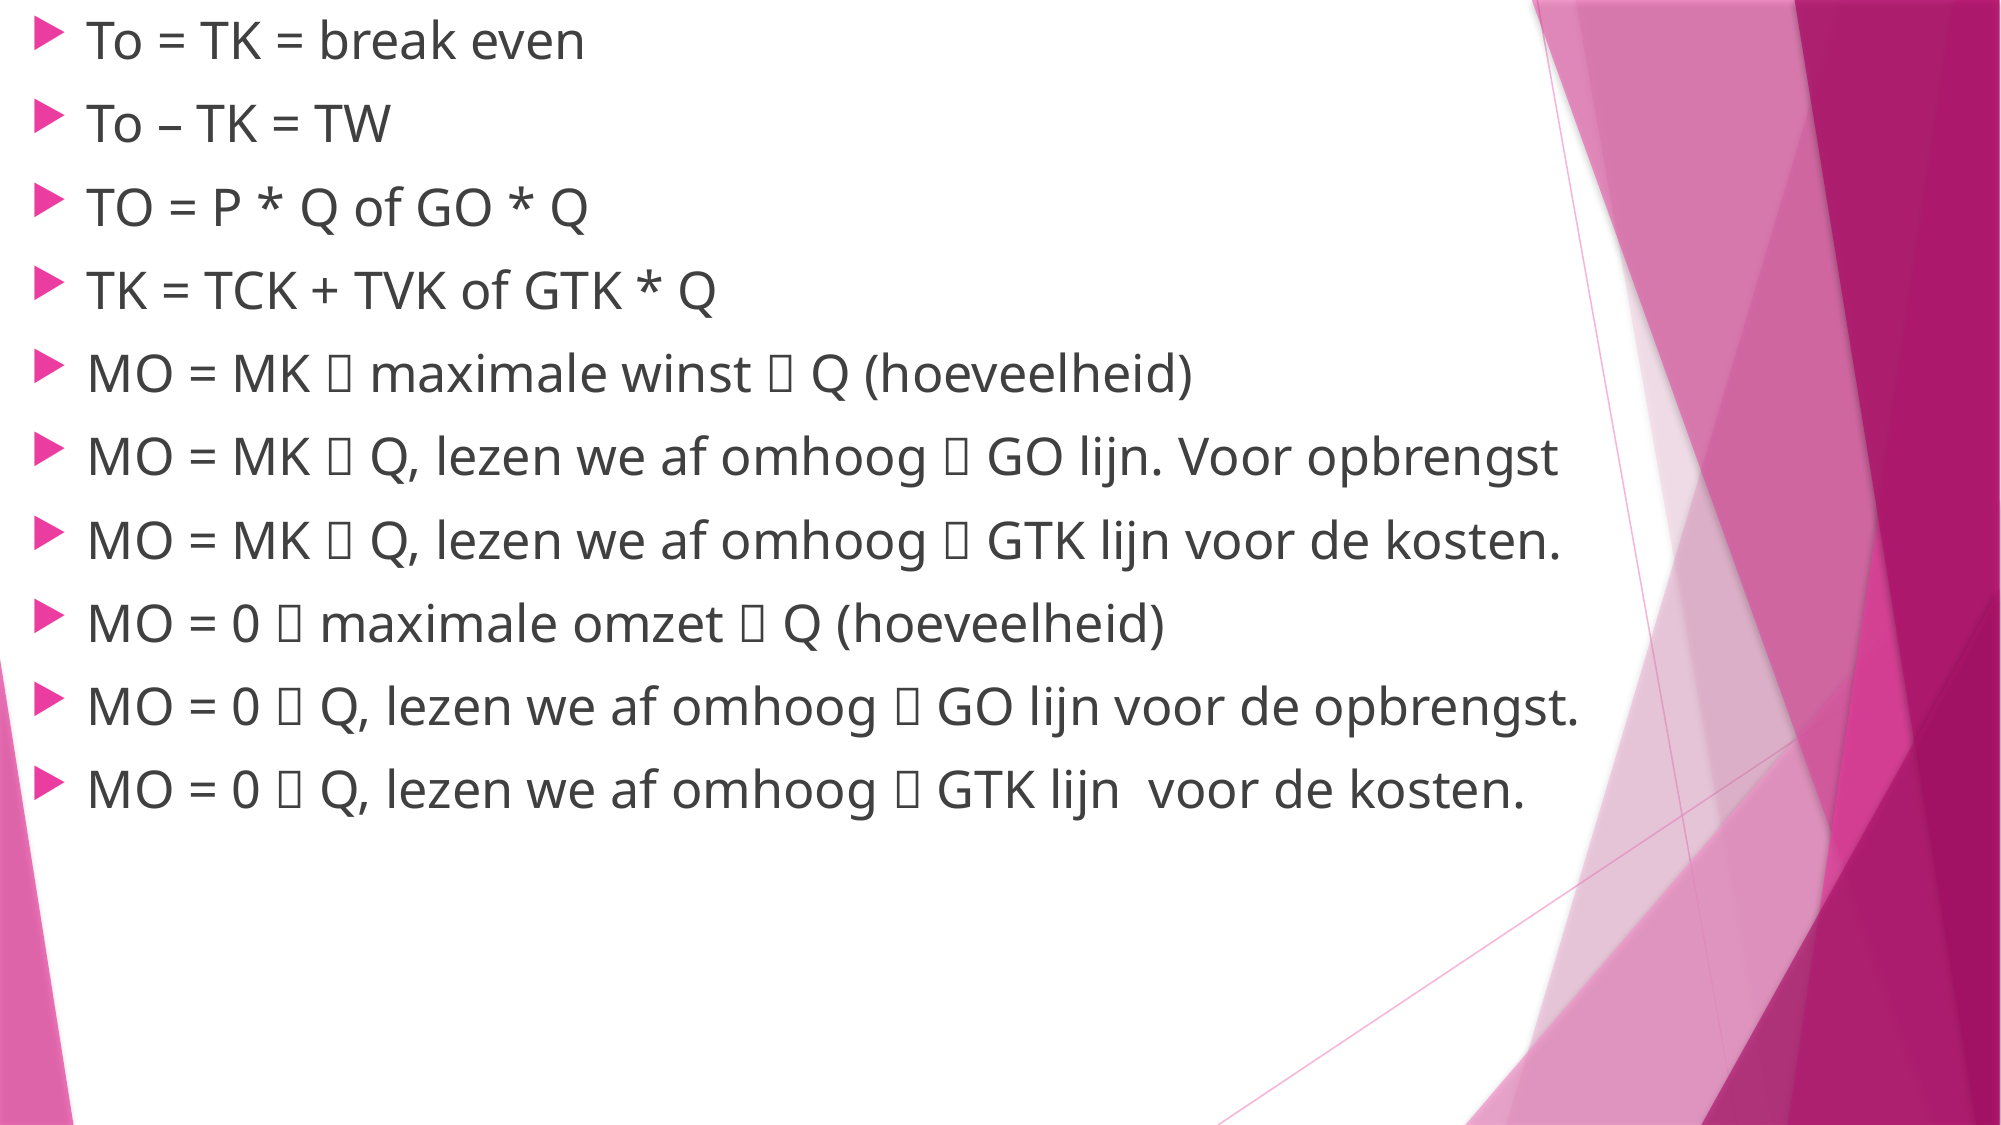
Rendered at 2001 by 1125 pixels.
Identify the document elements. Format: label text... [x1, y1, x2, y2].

list To = TK = break even To – TK = TW TO = P * Q of GO * Q TK = TCK + TVK of GTK * Q MO = MK  maximale winst  Q (hoeveelheid) MO = MK  Q, lezen we af omhoog  GO lijn. Voor opbrengst MO = MK  Q, lezen we af omhoog  GTK lijn voor de kosten. MO = 0  maximale omzet  Q (hoeveelheid) MO = 0  Q, lezen we af omhoog  GO lijn voor de opbrengst. MO = 0  Q, lezen we af omhoog  GTK lijn voor de kosten. [15, 0, 1695, 1104]
